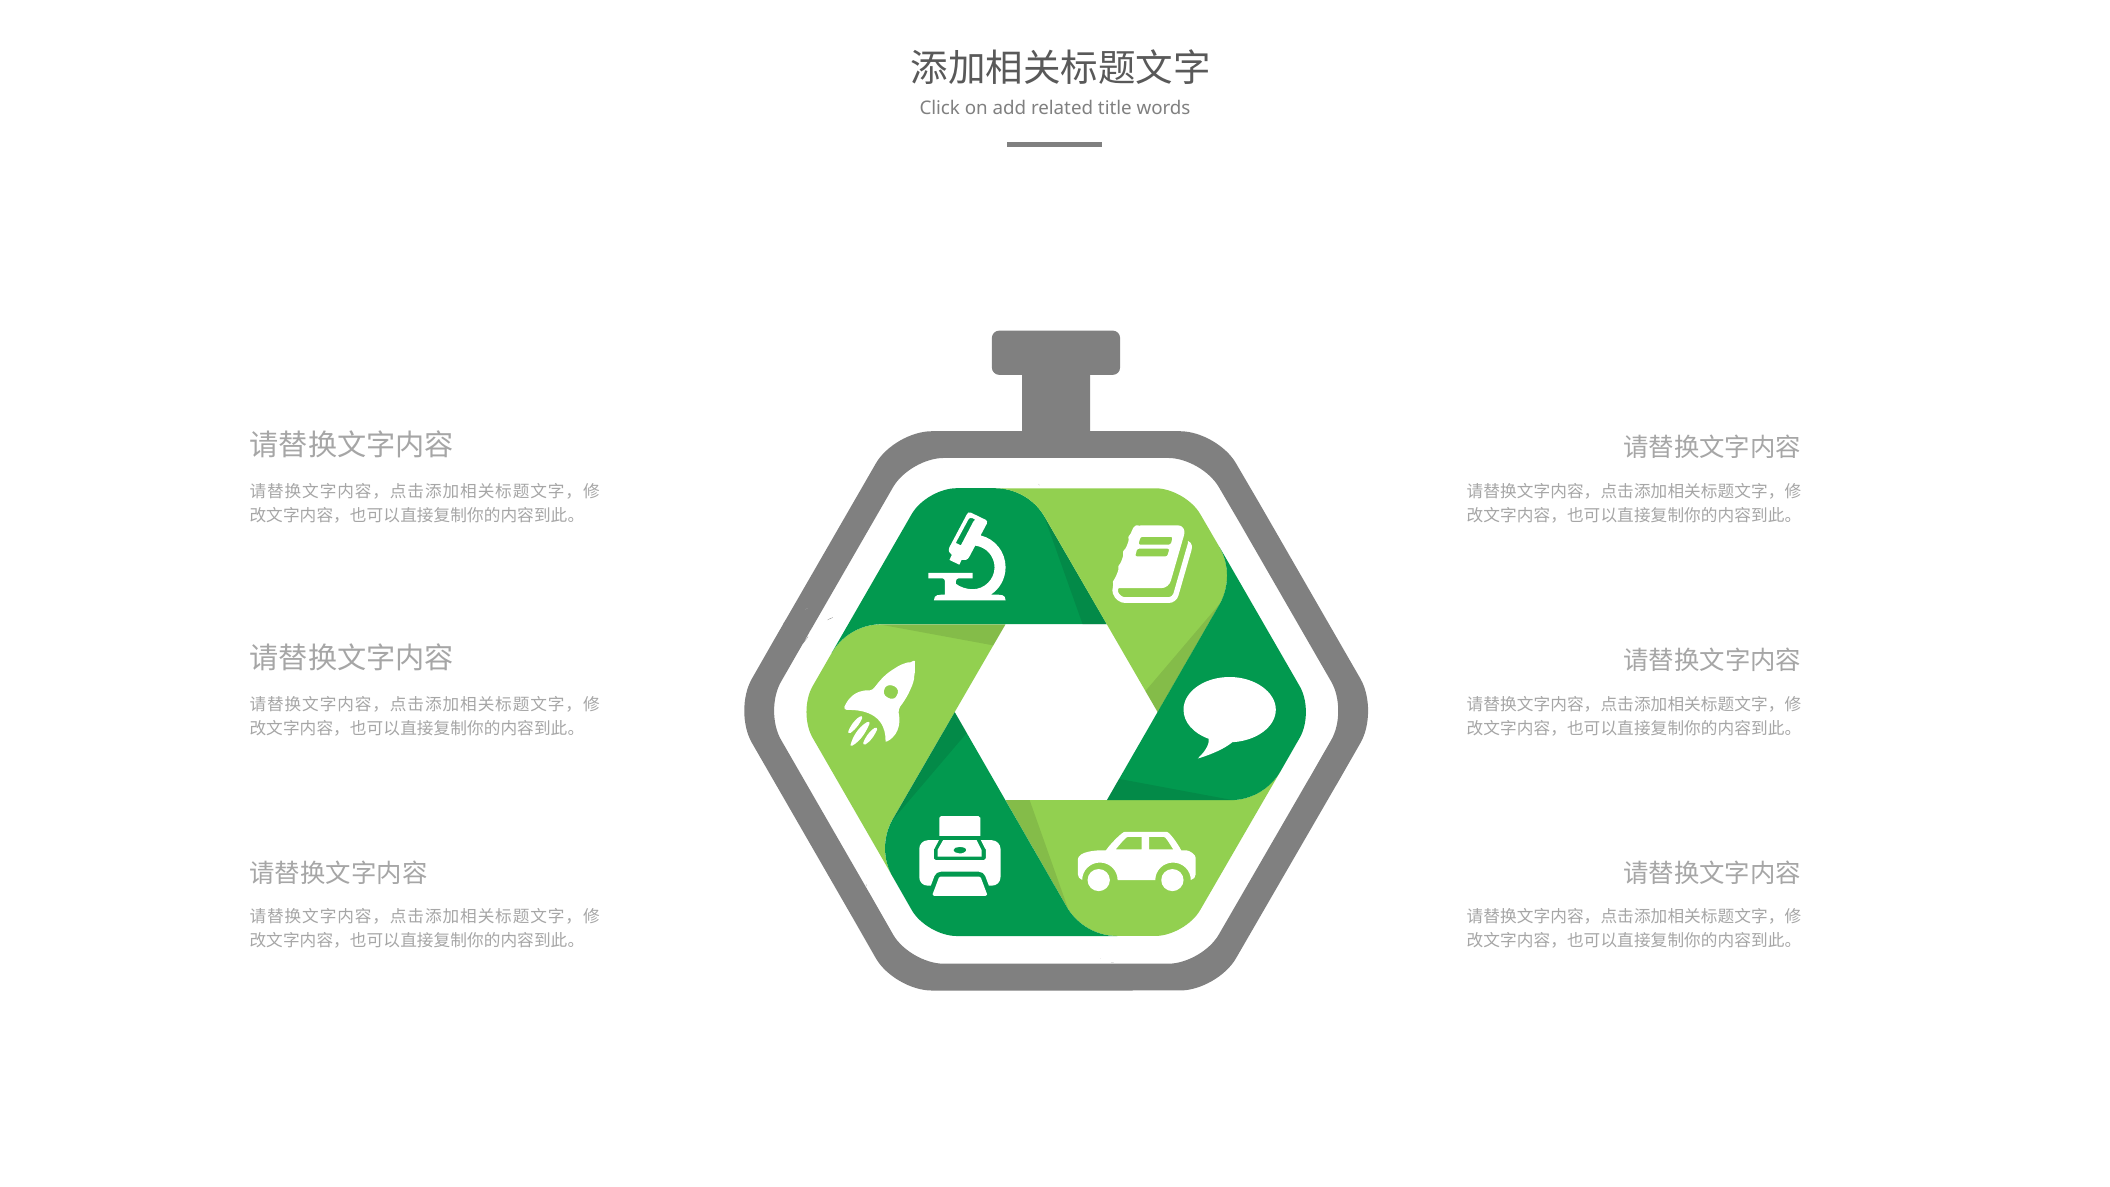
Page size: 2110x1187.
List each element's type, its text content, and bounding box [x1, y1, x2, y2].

list 请替换文字内容，点击添加相关标题文字，修改文字内容，也可以直接复制你的内容到此。 [1450, 682, 1817, 738]
text_box Click on add related title words [877, 89, 1232, 124]
list 请替换文字内容，点击添加相关标题文字，修改文字内容，也可以直接复制你的内容到此。 [234, 469, 616, 526]
text_box 添加相关标题文字 [877, 37, 1245, 95]
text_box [831, 488, 995, 653]
list 请替换文字内容 [234, 624, 493, 682]
text_box [860, 329, 1286, 547]
list 请替换文字内容，点击添加相关标题文字，修改文字内容，也可以直接复制你的内容到此。 [1449, 469, 1817, 526]
text_box [1281, 585, 1370, 883]
list 请替换文字内容，点击添加相关标题文字，修改文字内容，也可以直接复制你的内容到此。 [234, 894, 616, 951]
list 请替换文字内容，点击添加相关标题文字，修改文字内容，也可以直接复制你的内容到此。 [1449, 894, 1817, 951]
list 请替换文字内容 [234, 411, 493, 469]
text_box [828, 877, 1251, 992]
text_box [804, 624, 995, 877]
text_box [995, 488, 1230, 713]
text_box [882, 712, 1118, 936]
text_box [1077, 831, 1196, 892]
list 请替换文字内容 [234, 836, 493, 894]
list 请替换文字内容 [1559, 624, 1817, 682]
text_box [1106, 547, 1308, 801]
text_box [743, 539, 831, 836]
list 请替换文字内容 [1558, 411, 1817, 469]
list 请替换文字内容，点击添加相关标题文字，修改文字内容，也可以直接复制你的内容到此。 [234, 682, 616, 738]
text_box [1118, 801, 1281, 936]
list 请替换文字内容 [1558, 836, 1817, 894]
